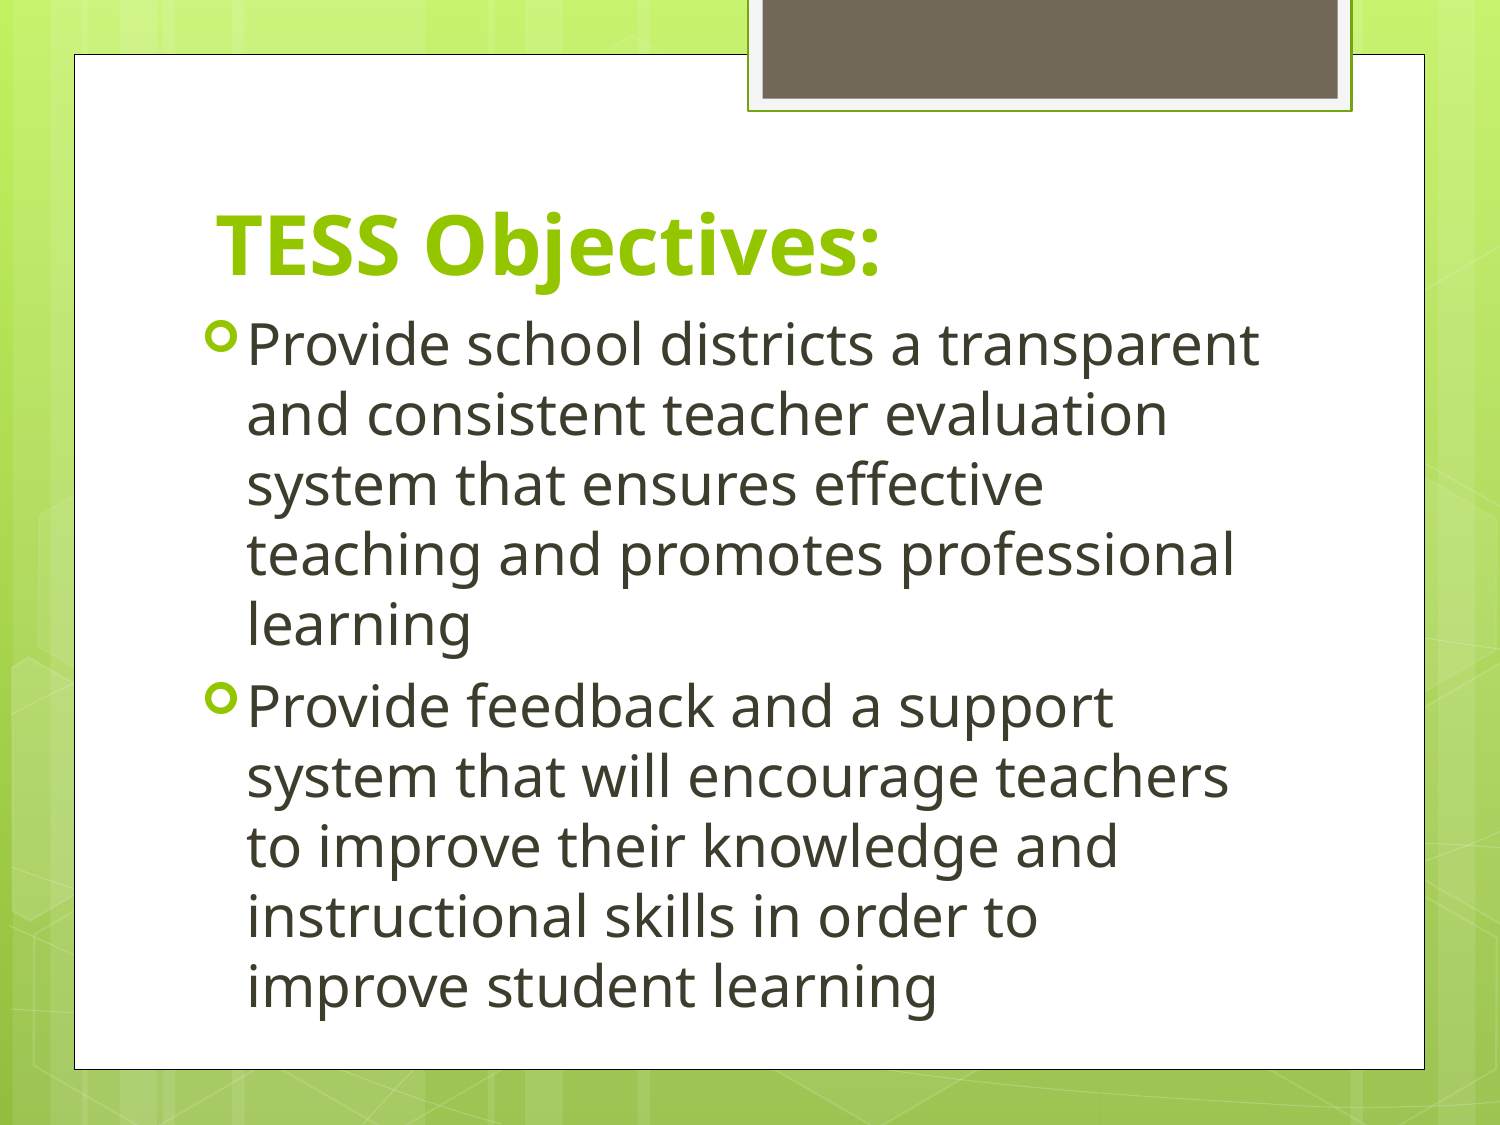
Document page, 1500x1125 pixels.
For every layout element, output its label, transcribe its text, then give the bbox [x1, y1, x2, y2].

list Provide school districts a transparent and consistent teacher evaluation system that ensures effective teaching and promotes professional learning Provide feedback and a support system that will encourage teachers to improve their knowledge and instructional skills in order to improve student learning [174, 299, 1287, 876]
title TESS Objectives: [200, 112, 1353, 300]
